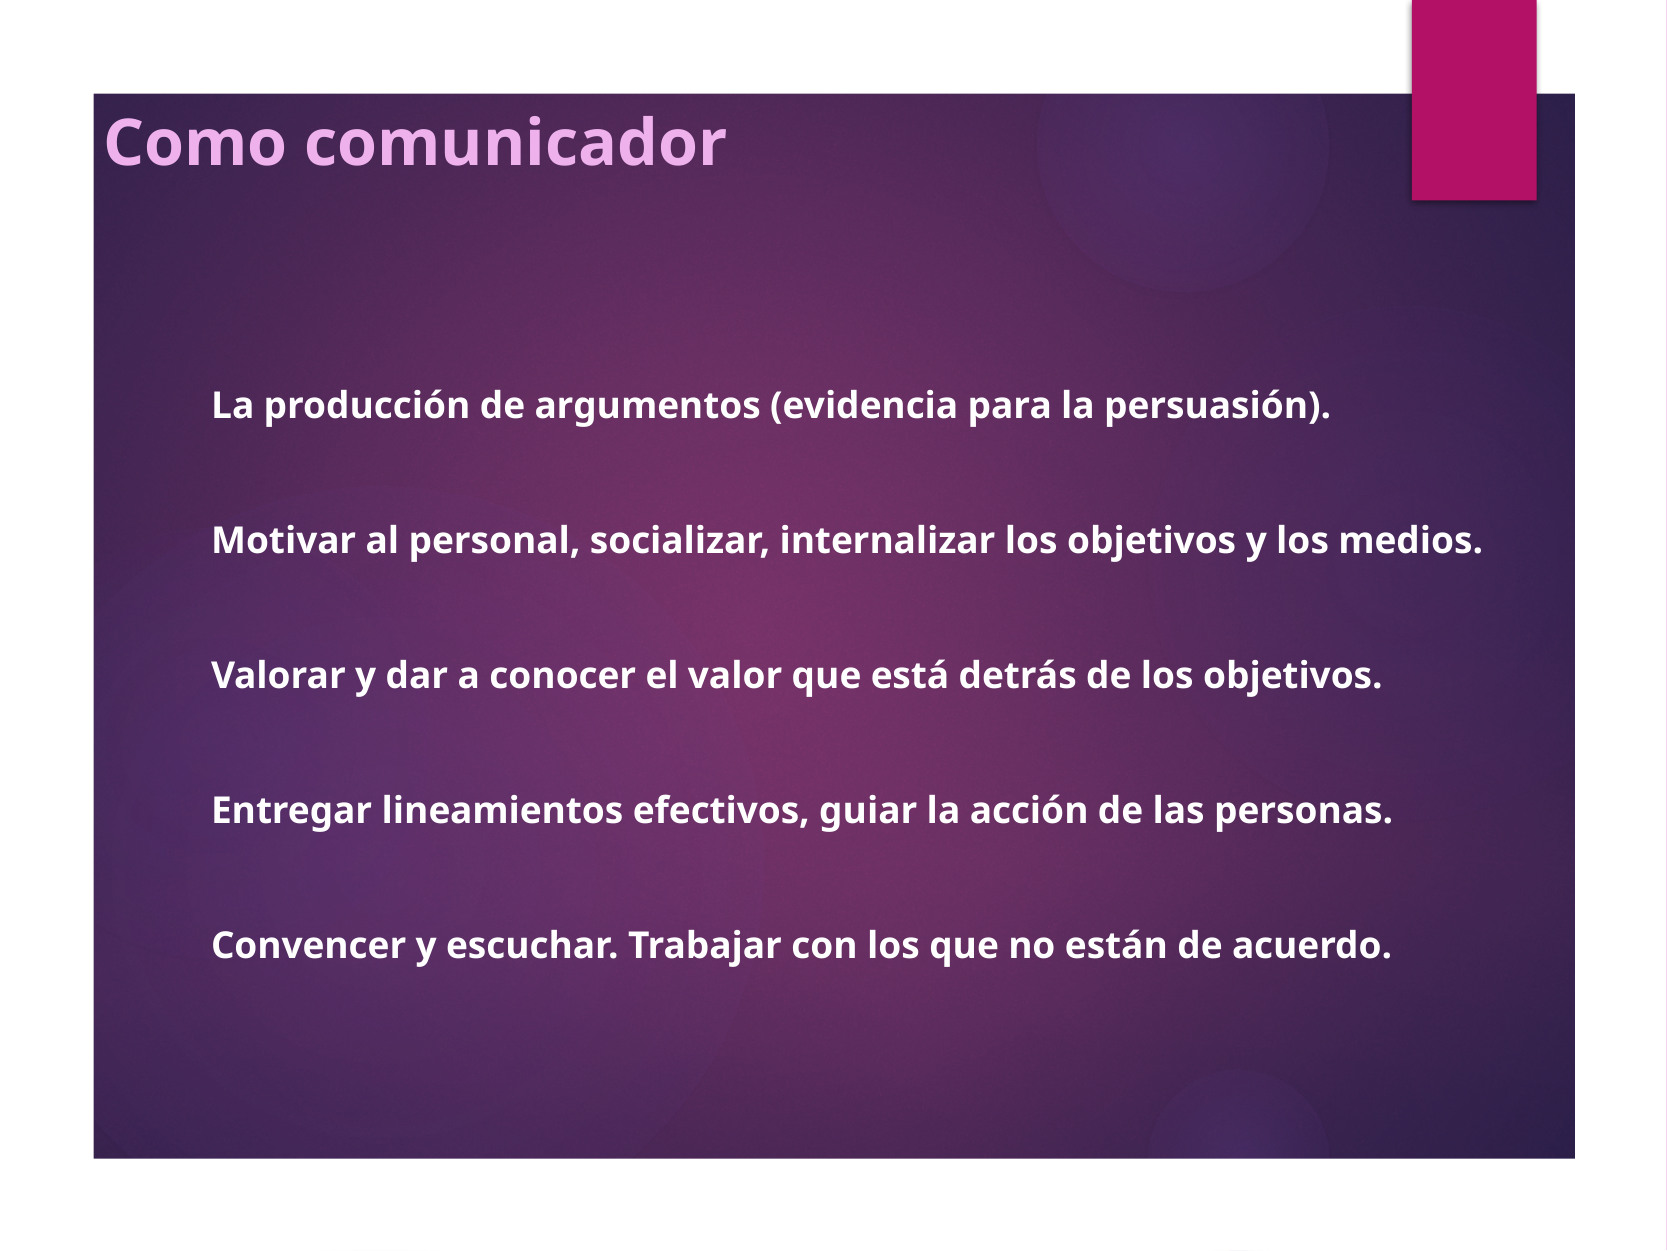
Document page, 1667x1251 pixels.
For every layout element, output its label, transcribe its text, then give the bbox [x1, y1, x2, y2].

subtitle La producción de argumentos (evidencia para la persuasión). Motivar al personal, socializar, internalizar los objetivos y los medios. Valorar y dar a conocer el valor que está detrás de los objetivos. Entregar lineamientos efectivos, guiar la acción de las personas. Convencer y escuchar. Trabajar con los que no están de acuerdo. [112, 306, 1634, 1250]
title Como comunicador [0, 34, 1451, 245]
